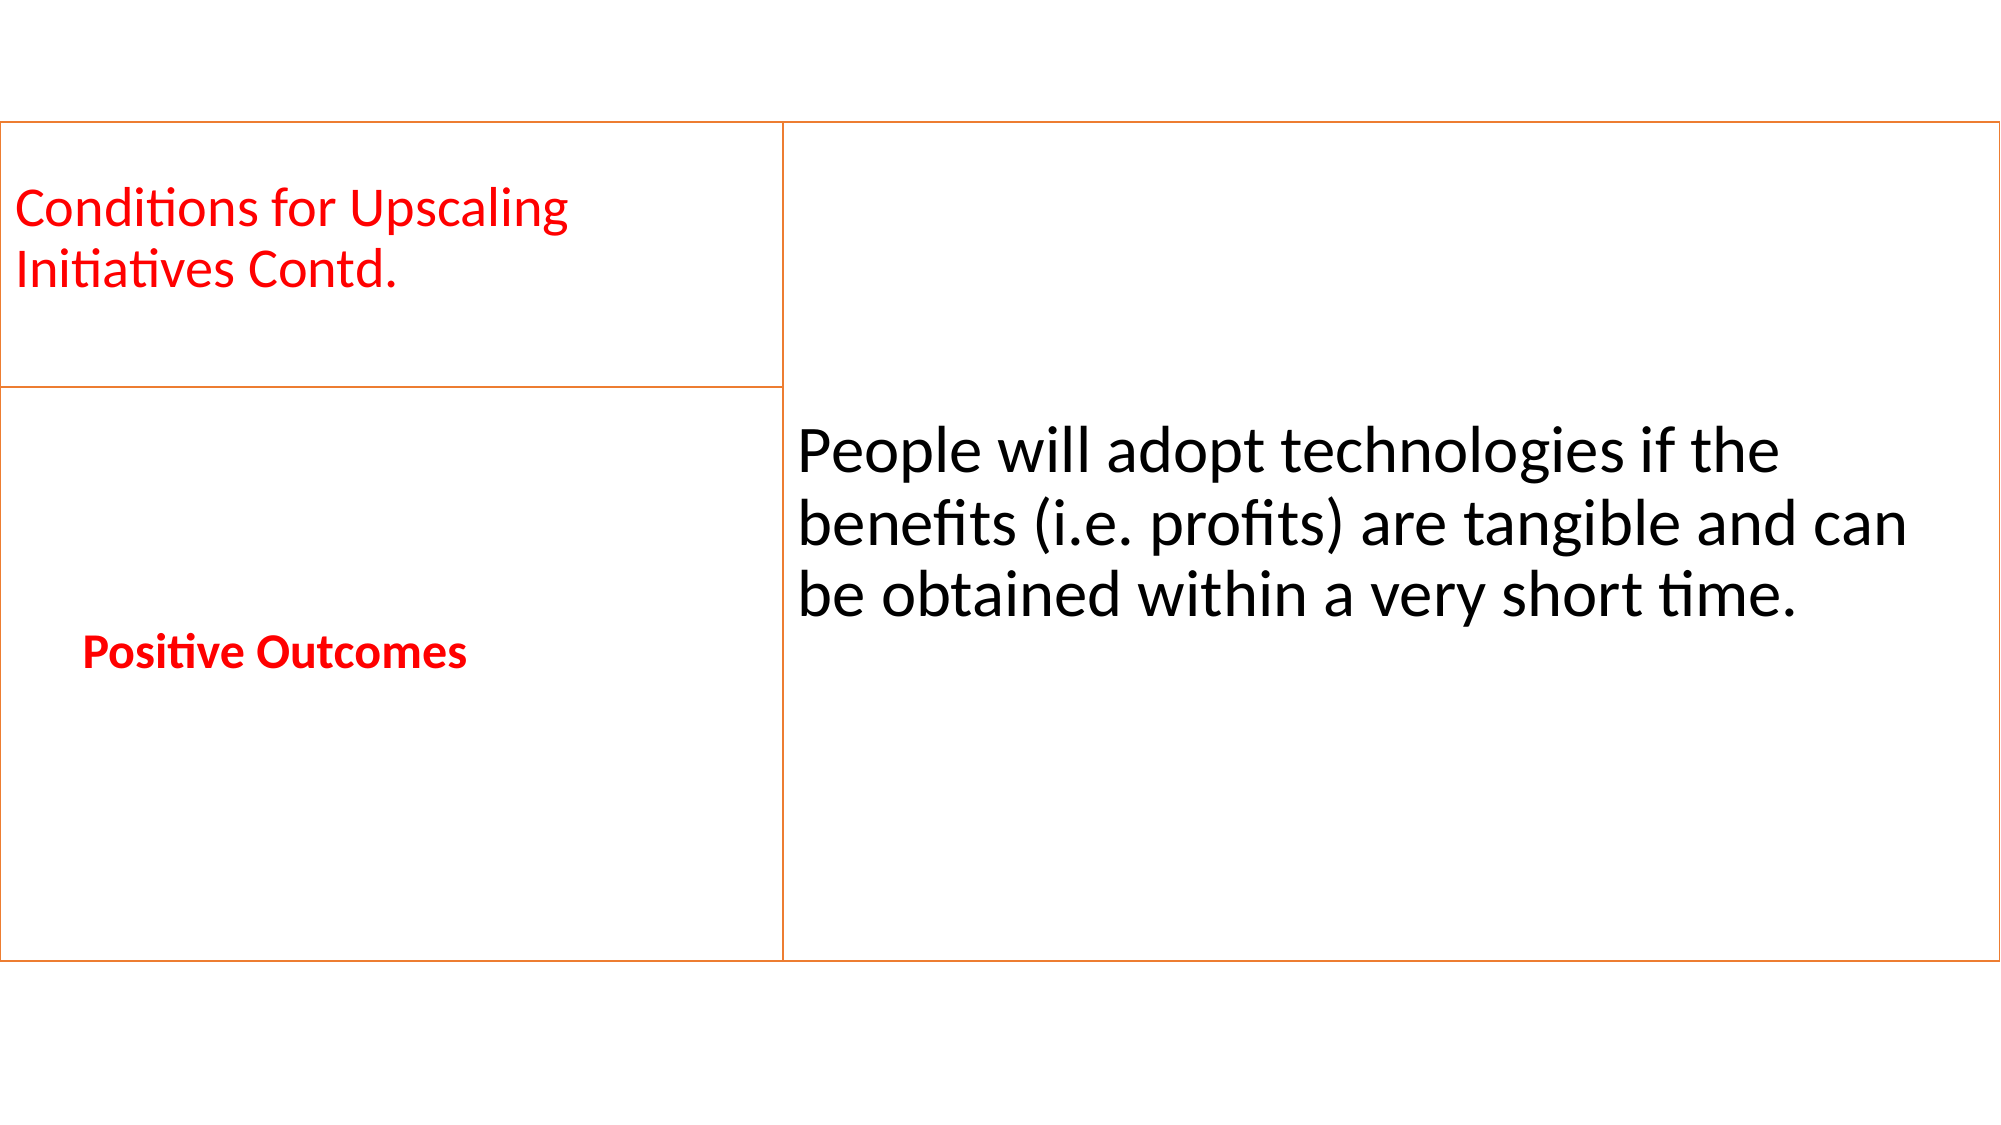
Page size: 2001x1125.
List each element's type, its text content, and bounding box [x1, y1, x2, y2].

list Positive Outcomes [0, 386, 784, 962]
list People will adopt technologies if the benefits (i.e. profits) are tangible and can be obtained within a very short time. [782, 121, 2000, 962]
title Conditions for Upscaling Initiatives Contd. [0, 121, 782, 386]
